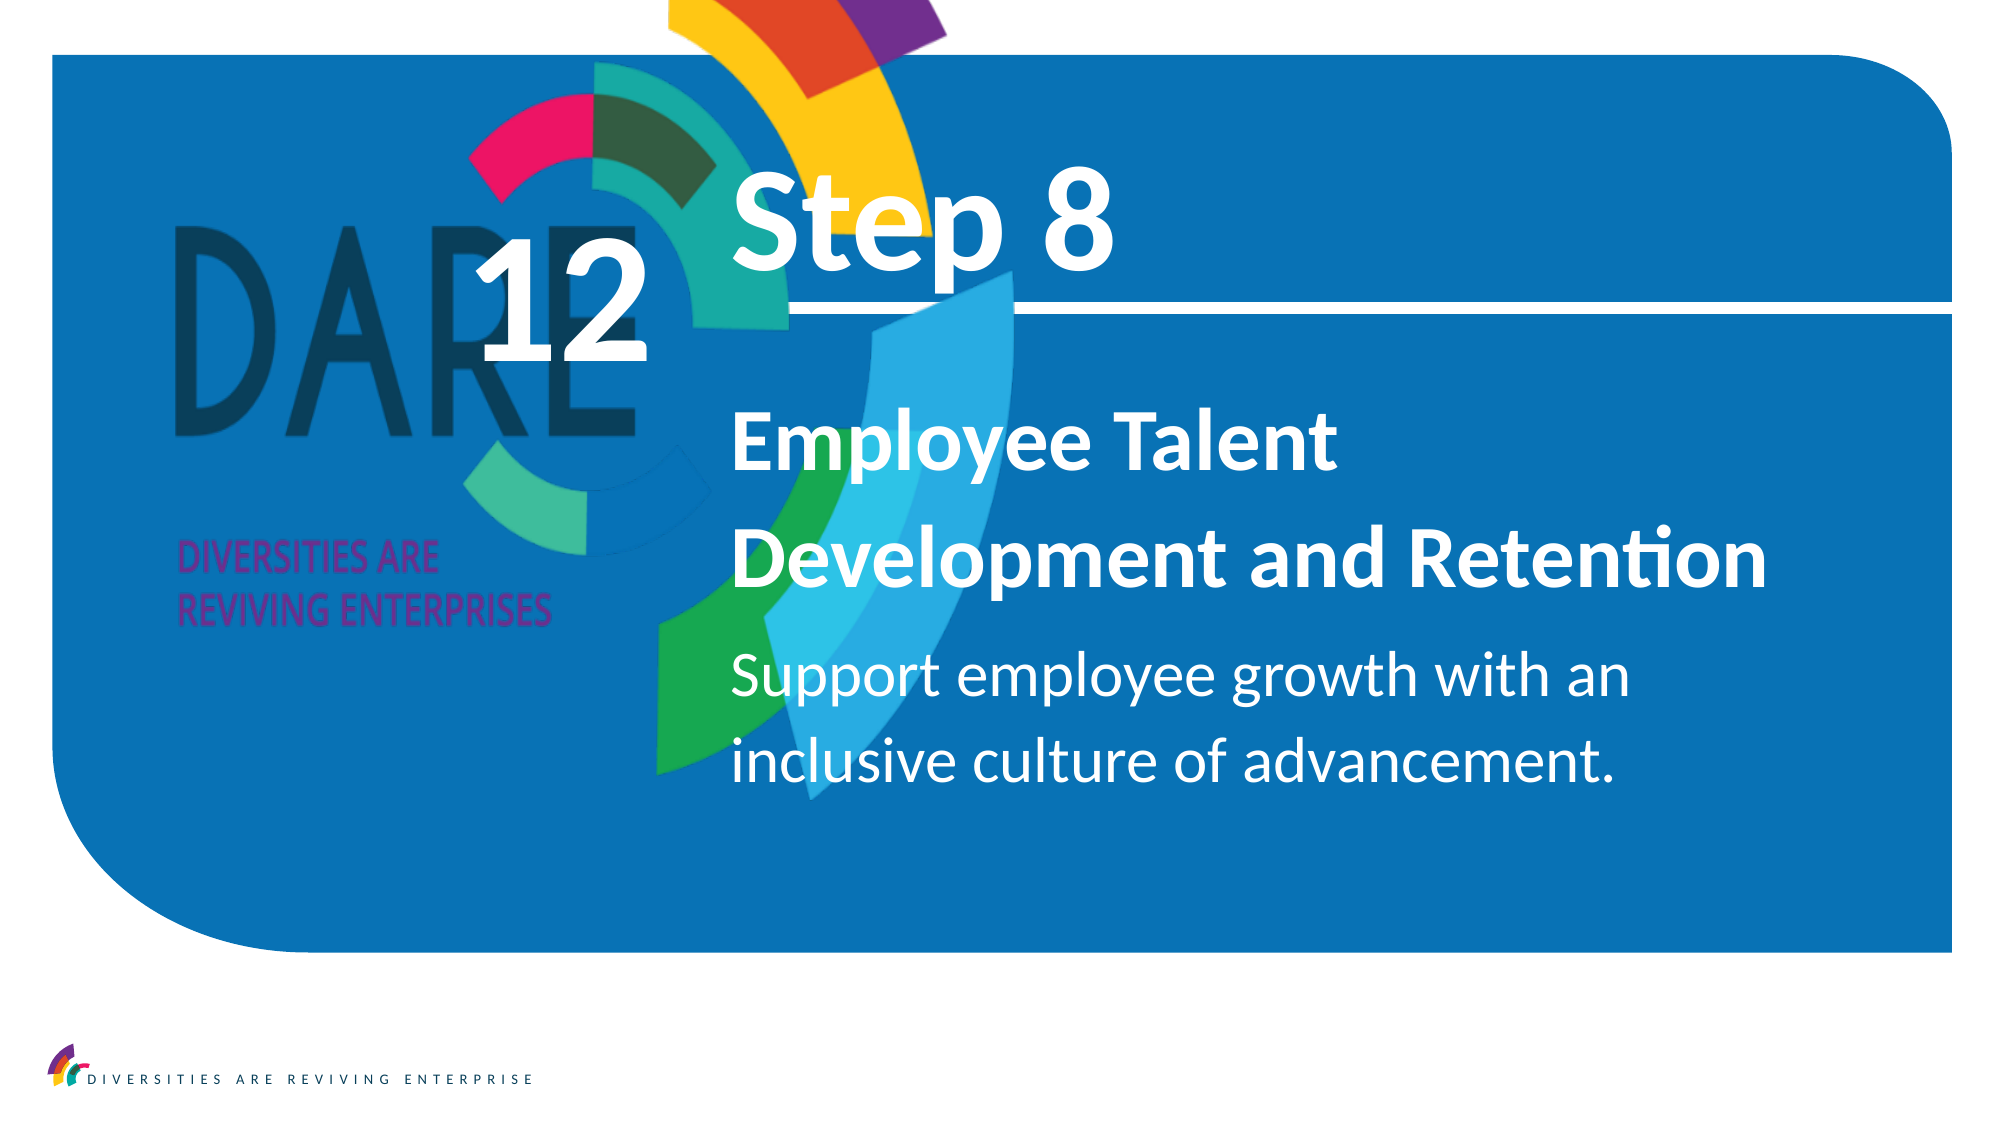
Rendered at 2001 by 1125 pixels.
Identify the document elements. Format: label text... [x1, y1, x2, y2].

text_box Step 8 [715, 112, 1211, 308]
picture [24, 0, 1166, 987]
list Employee Talent Development and Retention Support employee growth with an inclusive culture of advancement. [715, 362, 1793, 868]
list 12 [449, 191, 715, 288]
